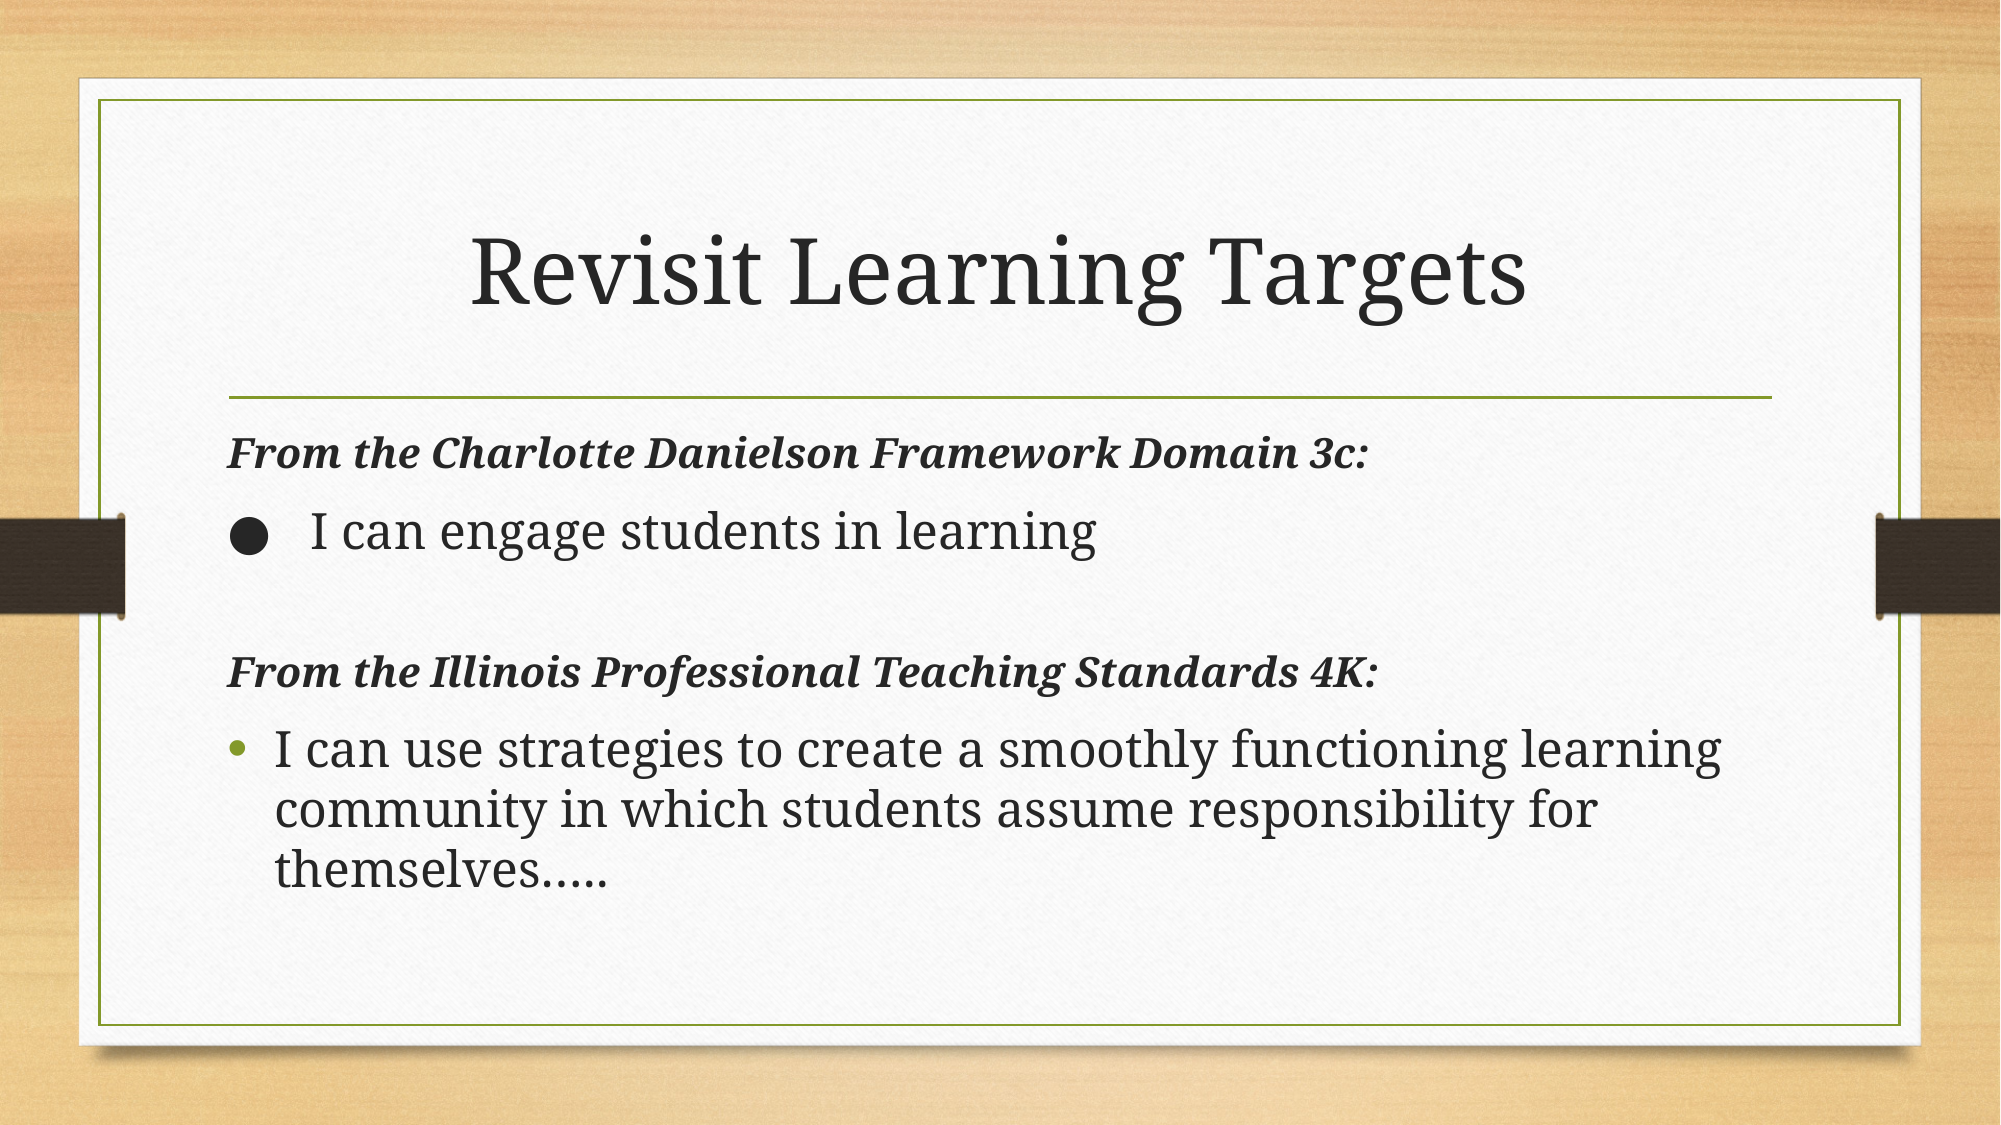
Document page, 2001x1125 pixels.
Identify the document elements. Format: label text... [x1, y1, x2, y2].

title Revisit Learning Targets [212, 161, 1788, 375]
picture [0, 0, 2001, 1125]
list From the Charlotte Danielson Framework Domain 3c: ● I can engage students in learning From the Illinois Professional Teaching Standards 4K: I can use strategies to create a smoothly functioning learning community in which students assume responsibility for themselves….. [212, 419, 1788, 964]
